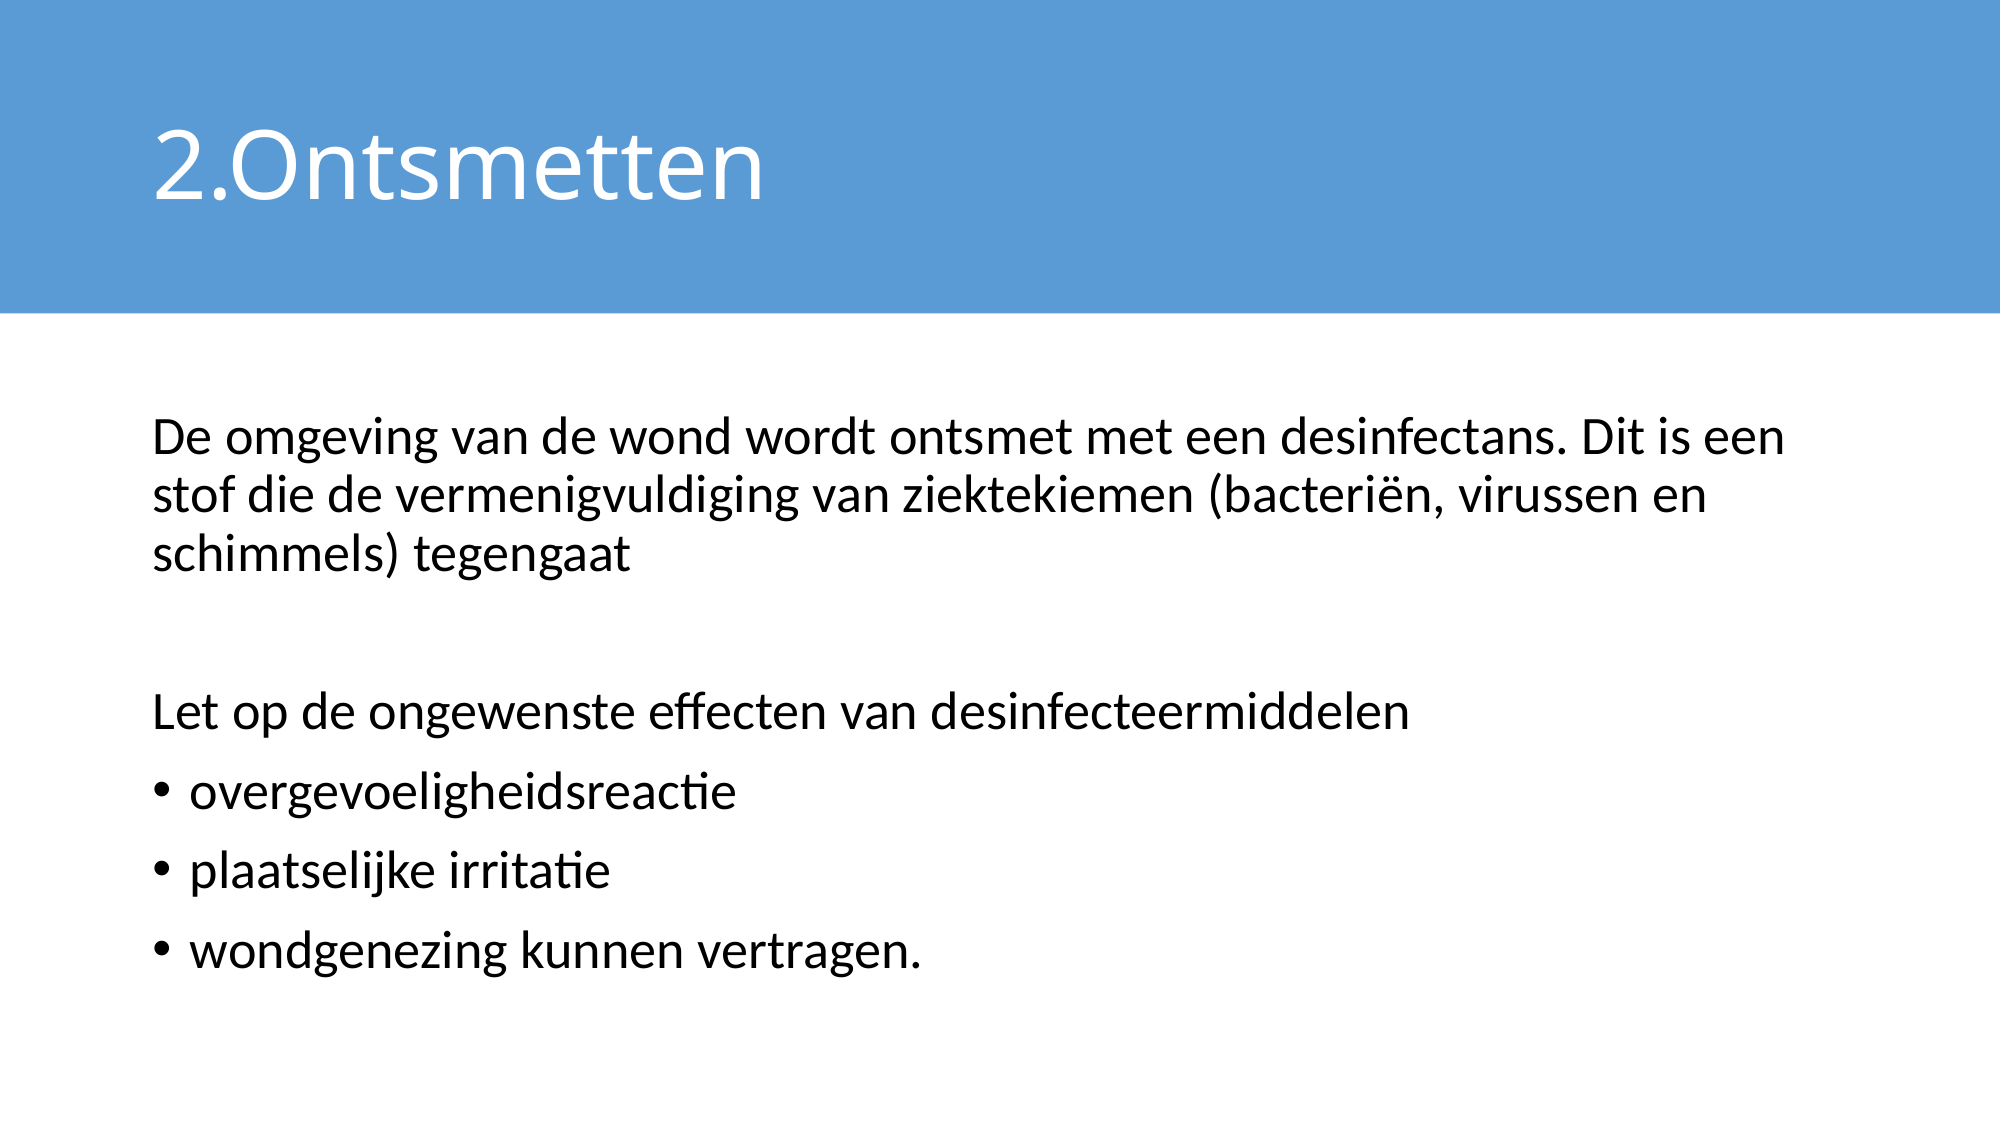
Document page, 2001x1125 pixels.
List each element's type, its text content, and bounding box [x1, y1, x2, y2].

title 2.Ontsmetten [137, 59, 1863, 278]
list De omgeving van de wond wordt ontsmet met een desinfectans. Dit is een stof die de vermenigvuldiging van ziektekiemen (bacteriën, virussen en schimmels) tegengaat Let op de ongewenste effecten van desinfecteermiddelen overgevoeligheidsreactie plaatselijke irritatie wondgenezing kunnen vertragen. [137, 399, 1863, 1014]
text_box [0, 0, 2000, 314]
